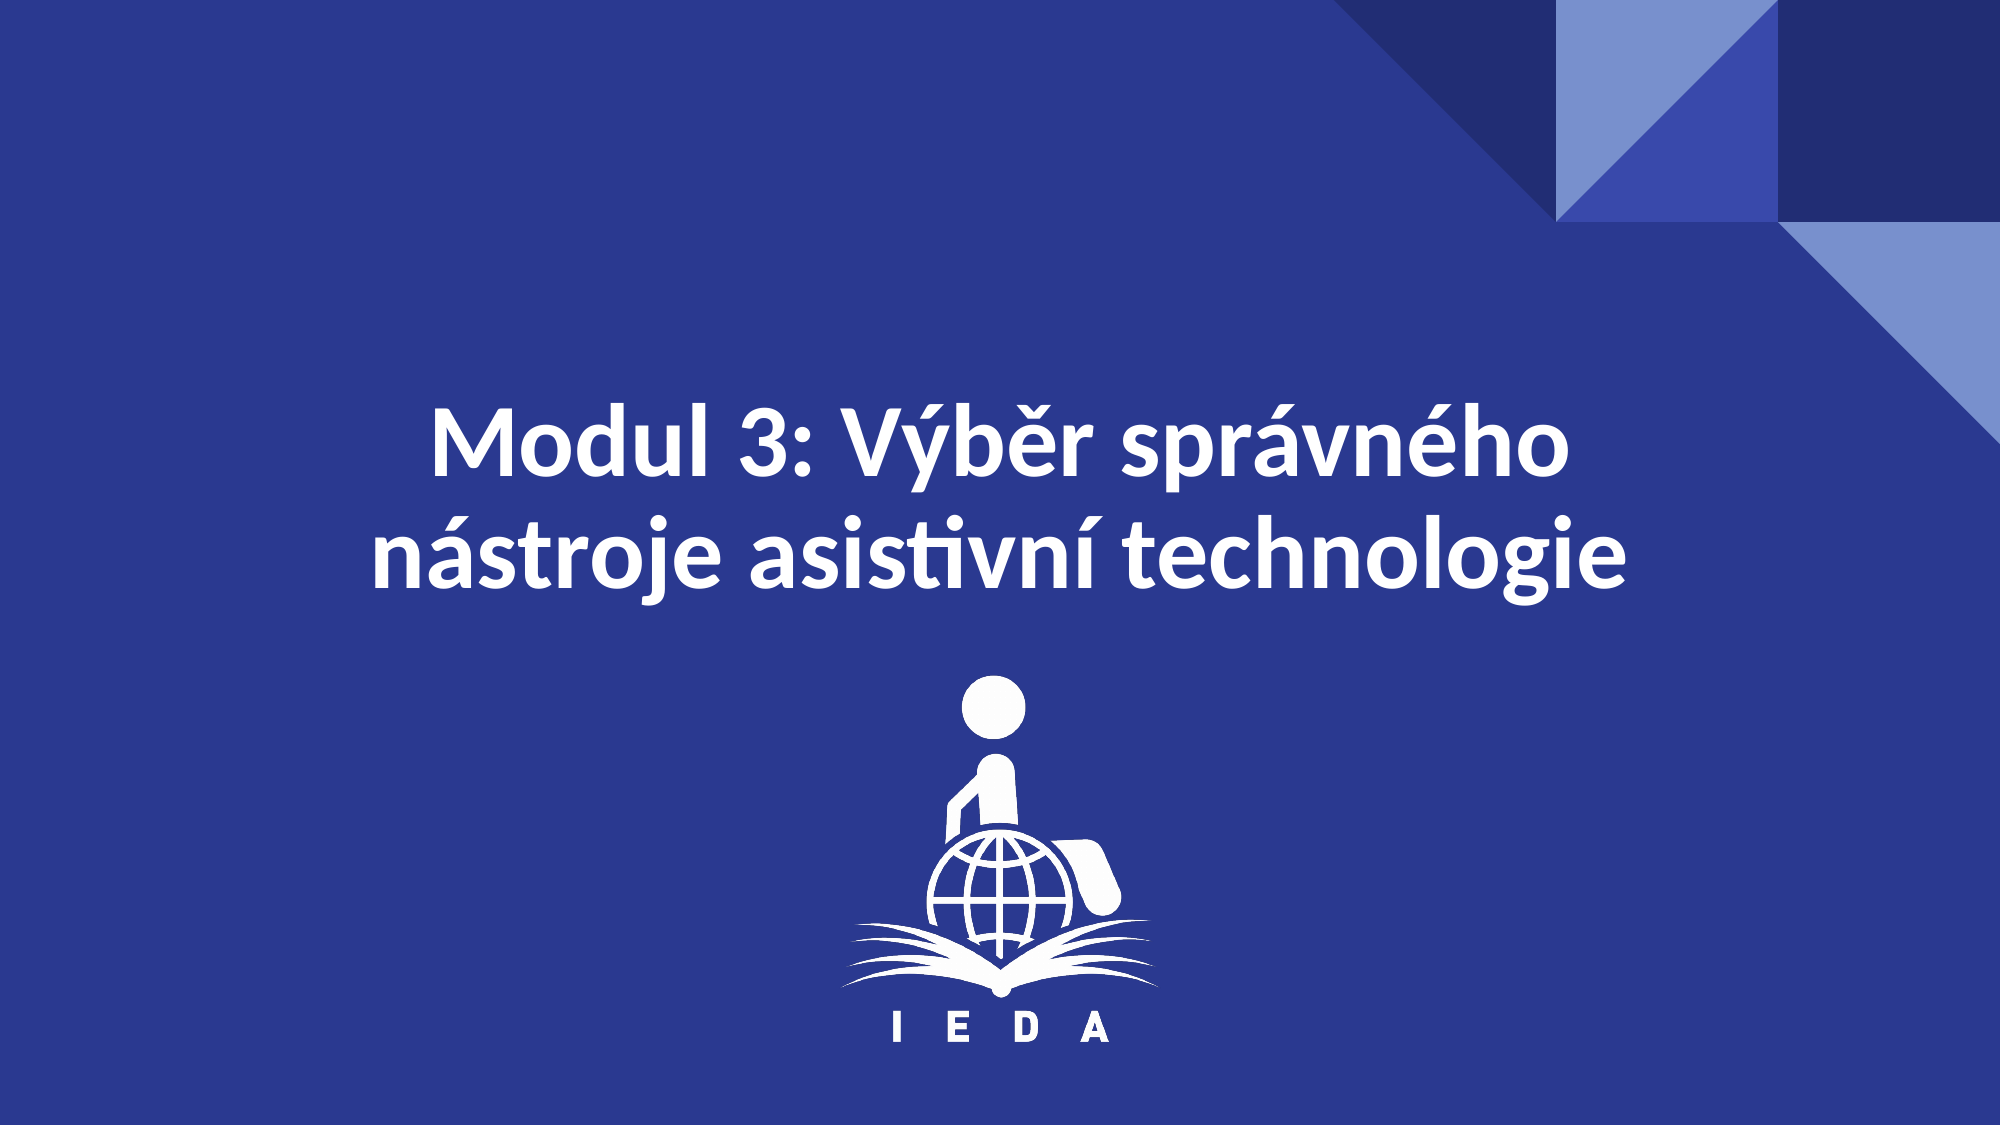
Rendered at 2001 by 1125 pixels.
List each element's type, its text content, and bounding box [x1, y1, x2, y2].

title Modul 3: Výběr správného nástroje asistivní technologie [249, 283, 1750, 619]
picture [799, 629, 1201, 1089]
